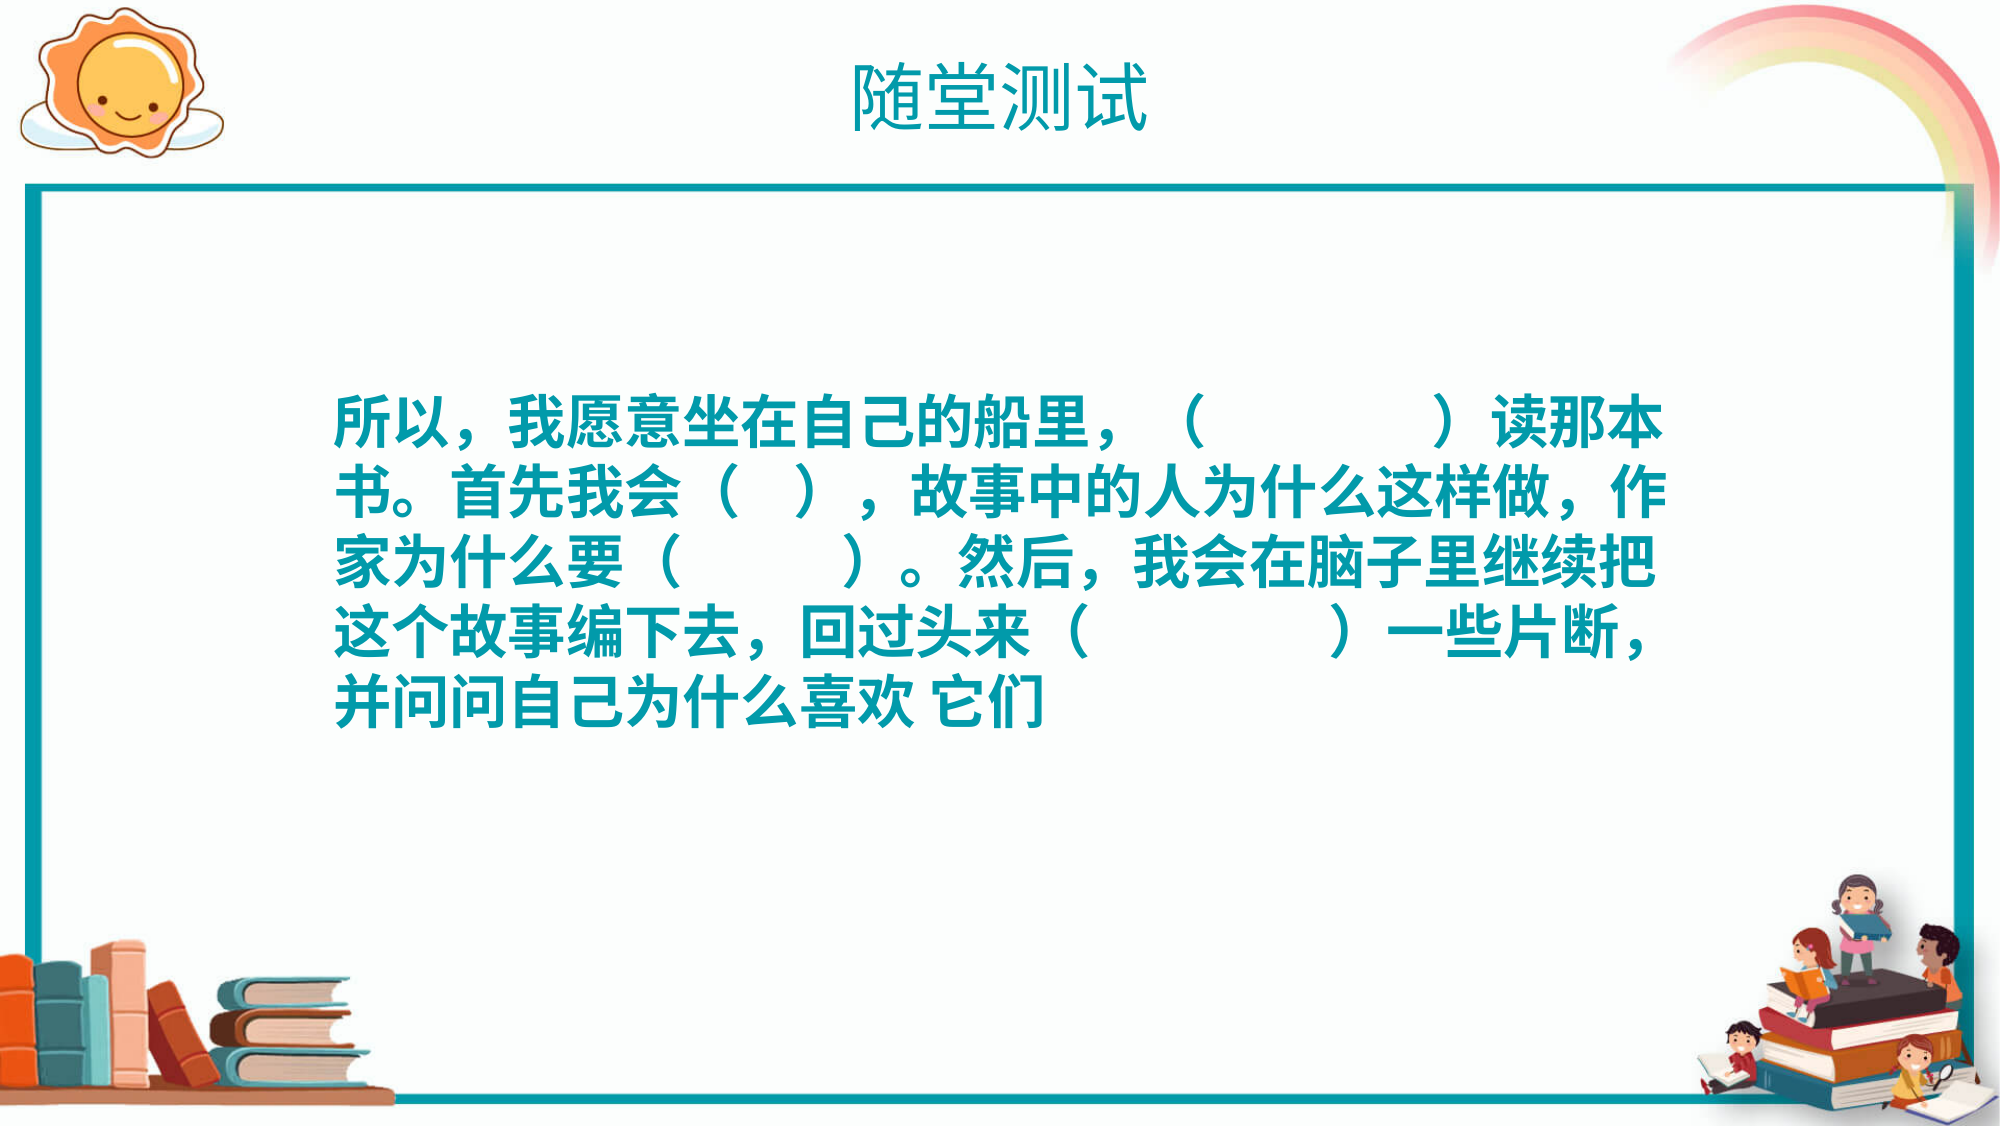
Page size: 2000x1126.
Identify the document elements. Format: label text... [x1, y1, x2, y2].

text_box 随堂测试 [732, 49, 1267, 140]
text_box 所以，我愿意坐在自己的船里，（ ）读那本书。首先我会（ ），故事中的人为什么这样做，作家为什么要（ ）。然后，我会在脑子里继续把这个故事编下去，回过头来（ ）一些片断，并问问自己为什么喜欢 它们 [318, 378, 1692, 743]
picture [0, 0, 2000, 1126]
